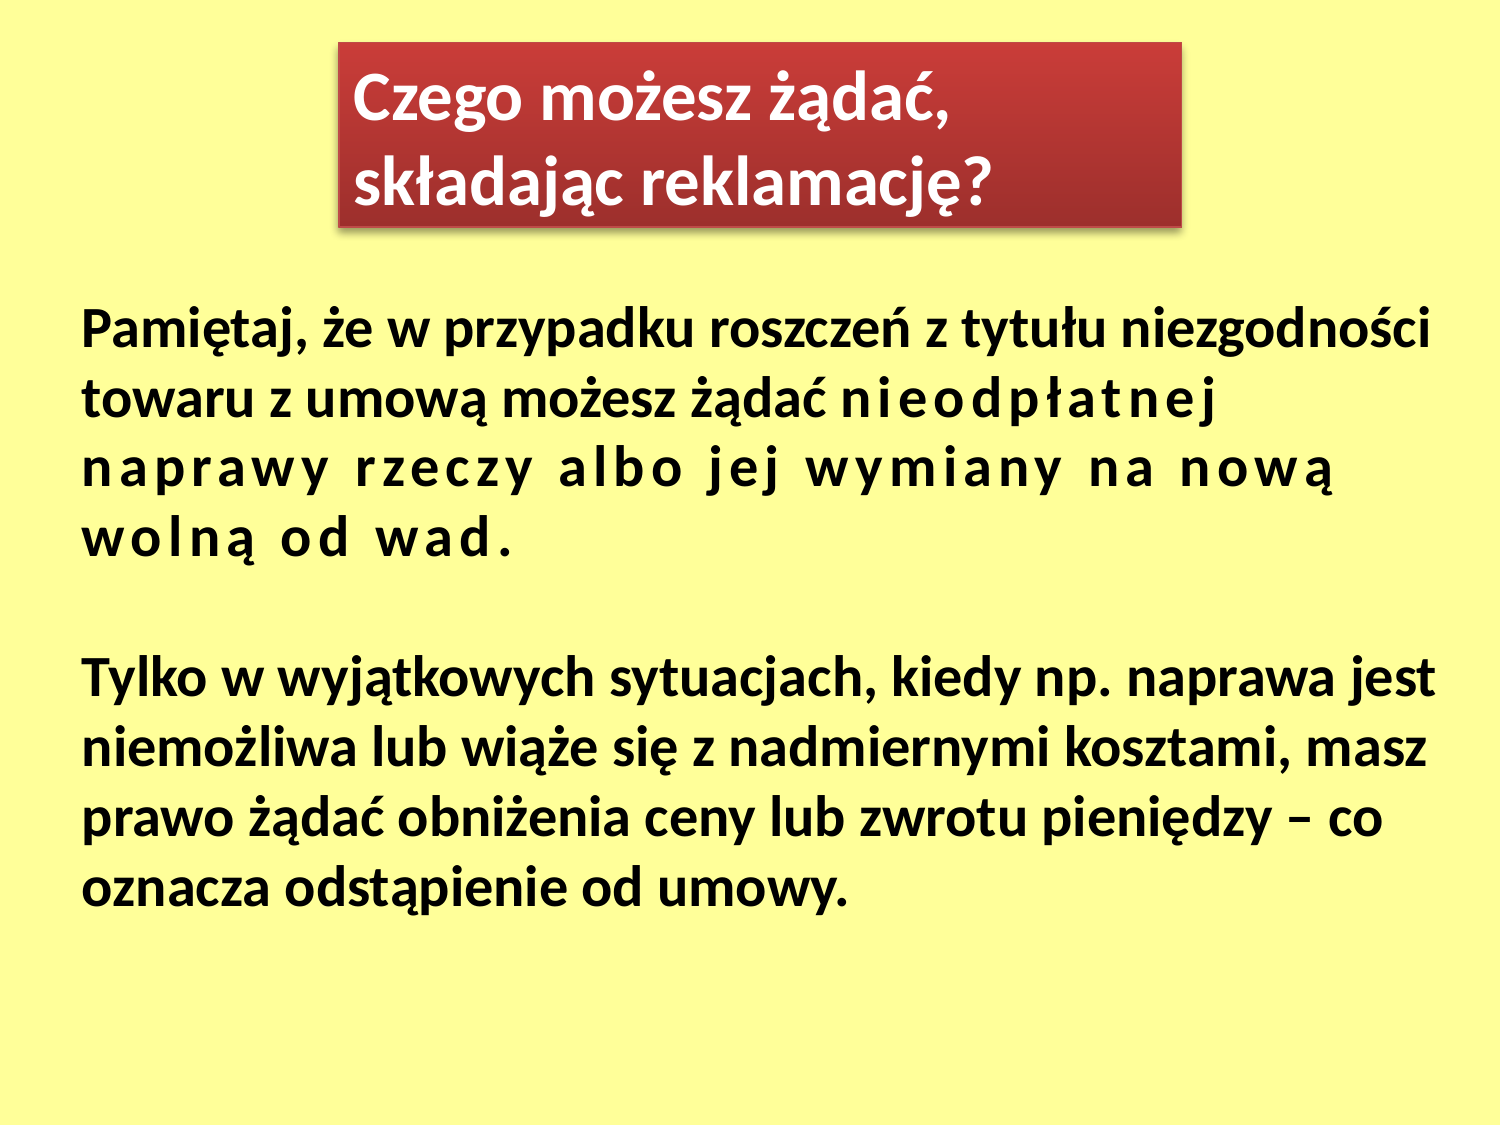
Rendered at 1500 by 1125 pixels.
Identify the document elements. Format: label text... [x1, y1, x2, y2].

text_box Pamiętaj, że w przypadku roszczeń z tytułu niezgodności towaru z umową możesz żądać nieodpłatnej naprawy rzeczy albo jej wymiany na nową wolną od wad. Tylko w wyjątkowych sytuacjach, kiedy np. naprawa jest niemożliwa lub wiąże się z nadmiernymi kosztami, masz prawo żądać obniżenia ceny lub zwrotu pieniędzy – co oznacza odstąpienie od umowy. [67, 281, 1454, 926]
text_box Czego możesz żądać, składając reklamację? [338, 42, 1182, 228]
